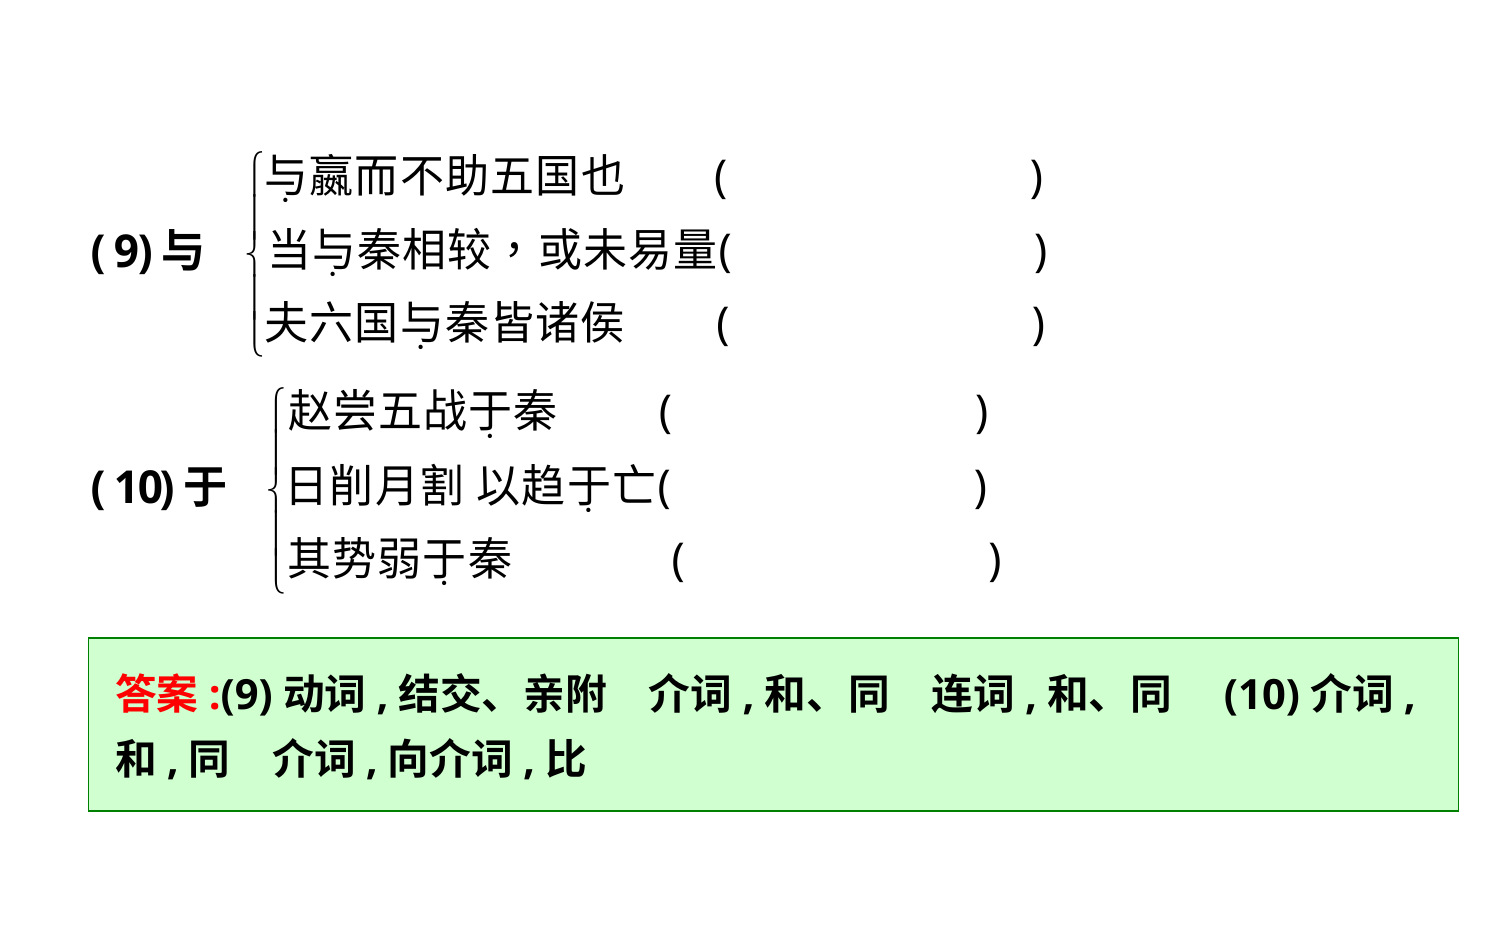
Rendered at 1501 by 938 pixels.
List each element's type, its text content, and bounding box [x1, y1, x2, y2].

text_box 答案:(9)动词,结交、亲附 介词,和、同 连词,和、同 (10)介词,和,同 介词,向介词,比 [100, 645, 1436, 791]
text_box [88, 637, 1459, 812]
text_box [0, 138, 1289, 635]
